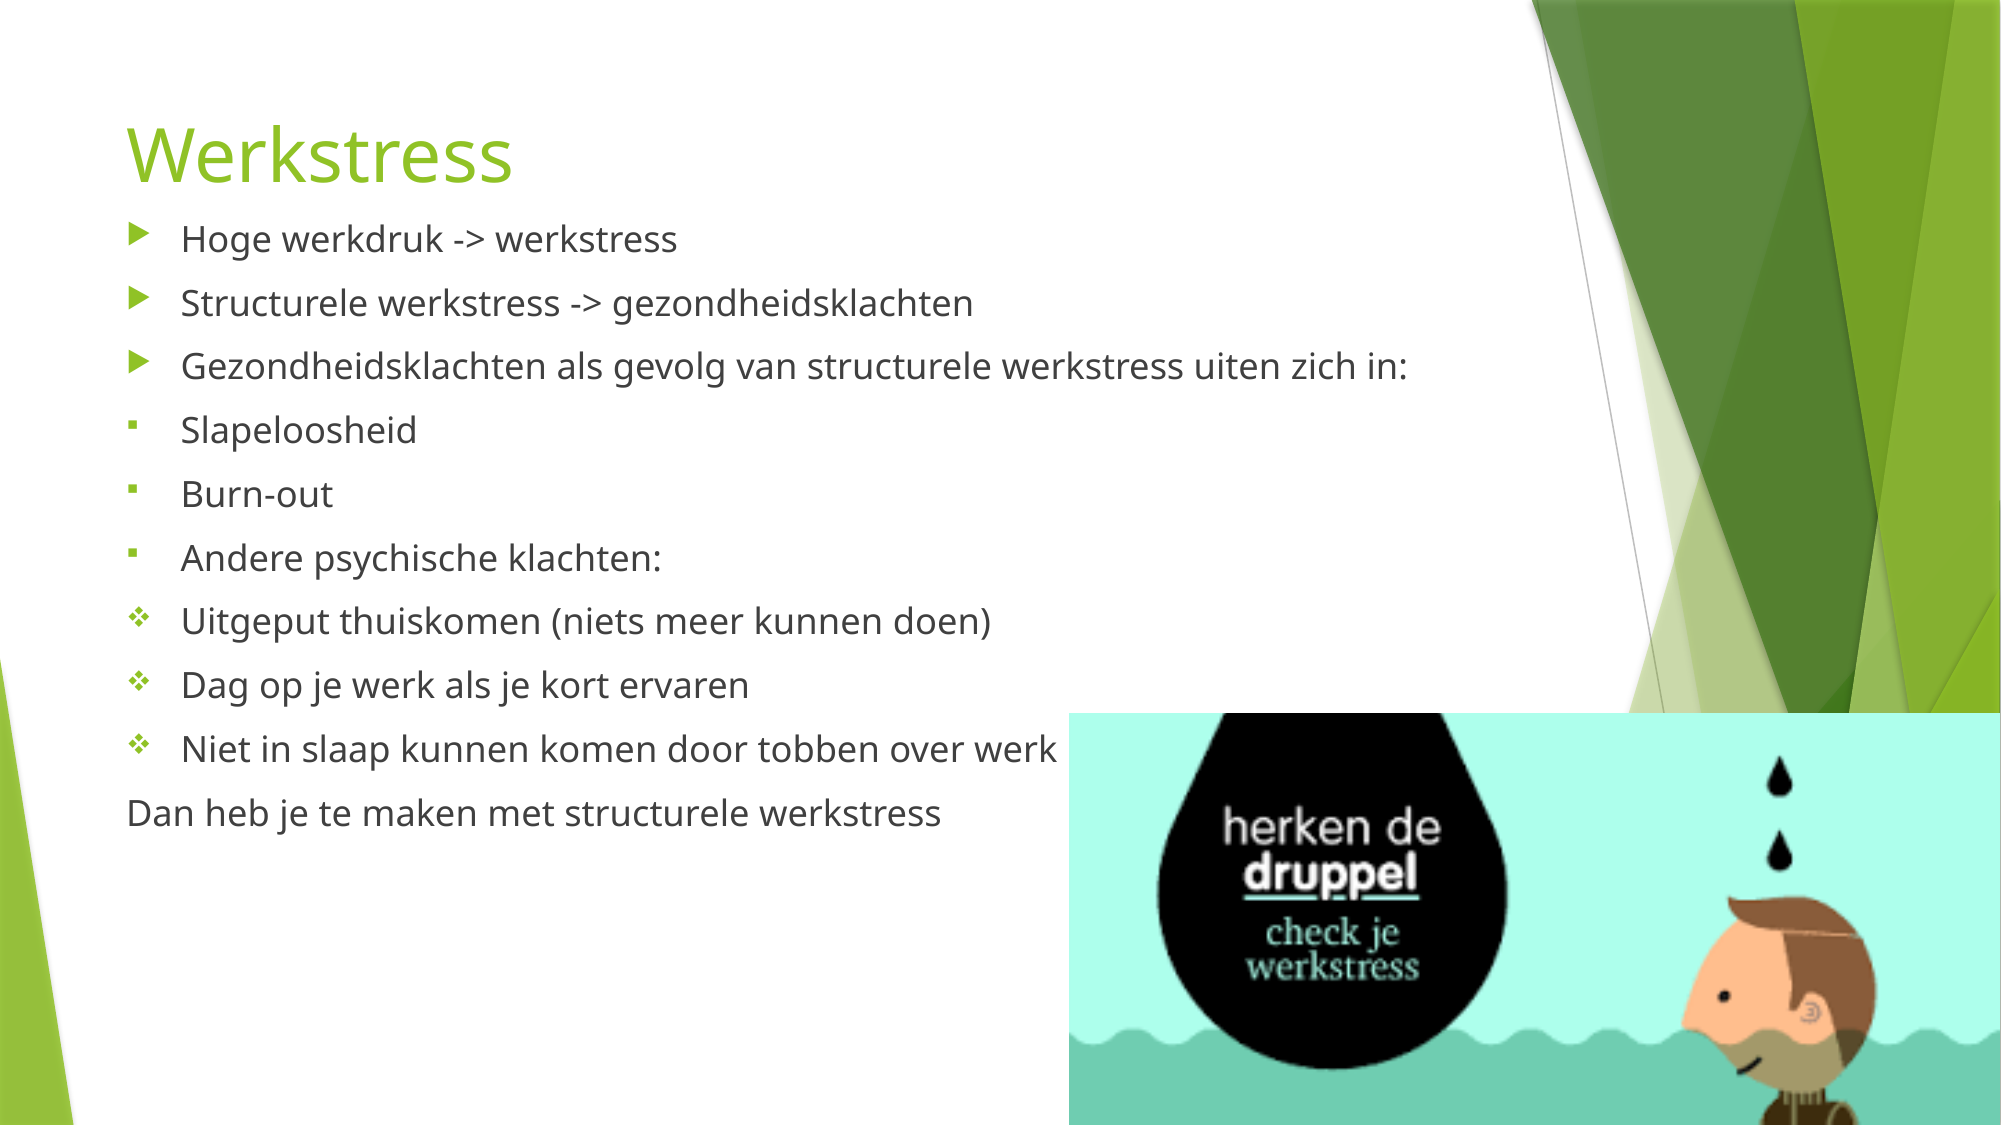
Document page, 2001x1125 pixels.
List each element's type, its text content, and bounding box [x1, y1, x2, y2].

list Hoge werkdruk -> werkstress Structurele werkstress -> gezondheidsklachten Gezondheidsklachten als gevolg van structurele werkstress uiten zich in: Slapeloosheid Burn-out Andere psychische klachten: Uitgeput thuiskomen (niets meer kunnen doen) Dag op je werk als je kort ervaren Niet in slaap kunnen komen door tobben over werk Dan heb je te maken met structurele werkstress [111, 208, 1522, 845]
title Werkstress [111, 99, 1522, 208]
picture [1068, 713, 2000, 1125]
